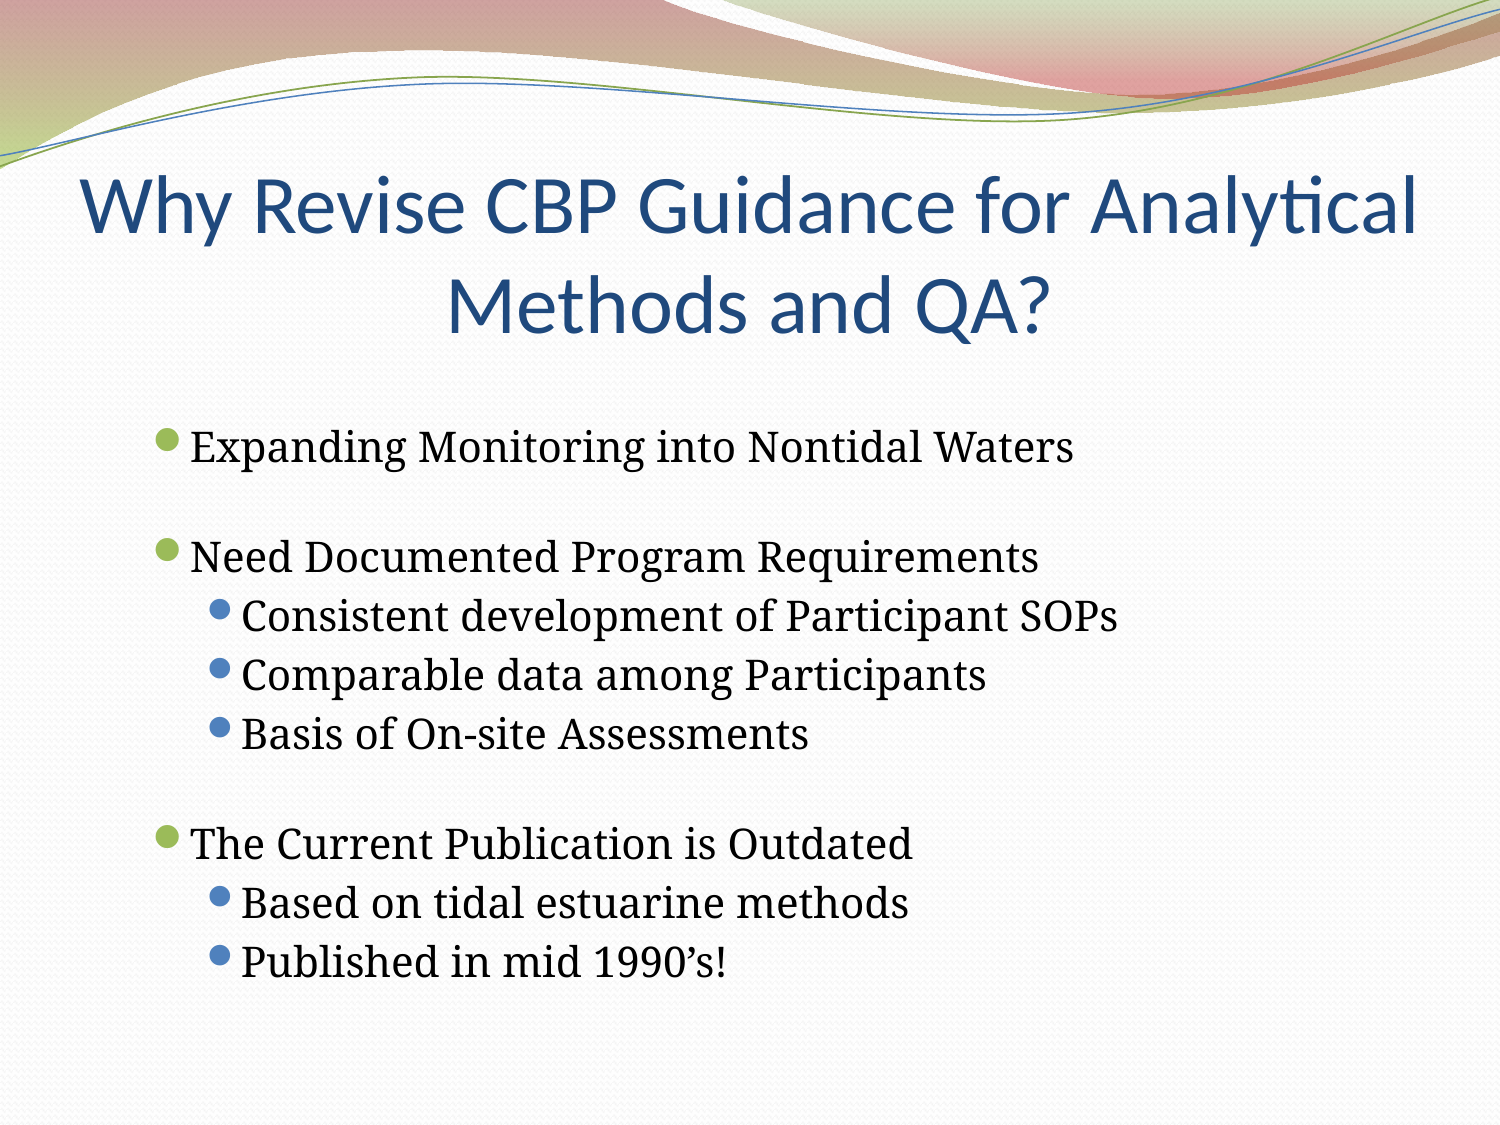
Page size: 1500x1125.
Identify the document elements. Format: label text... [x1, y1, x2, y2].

title Why Revise CBP Guidance for Analytical Methods and QA? [75, 162, 1425, 350]
list Expanding Monitoring into Nontidal Waters Need Documented Program Requirements Consistent development of Participant SOPs Comparable data among Participants Basis of On-site Assessments The Current Publication is Outdated Based on tidal estuarine methods Published in mid 1990’s! [137, 412, 1400, 1045]
